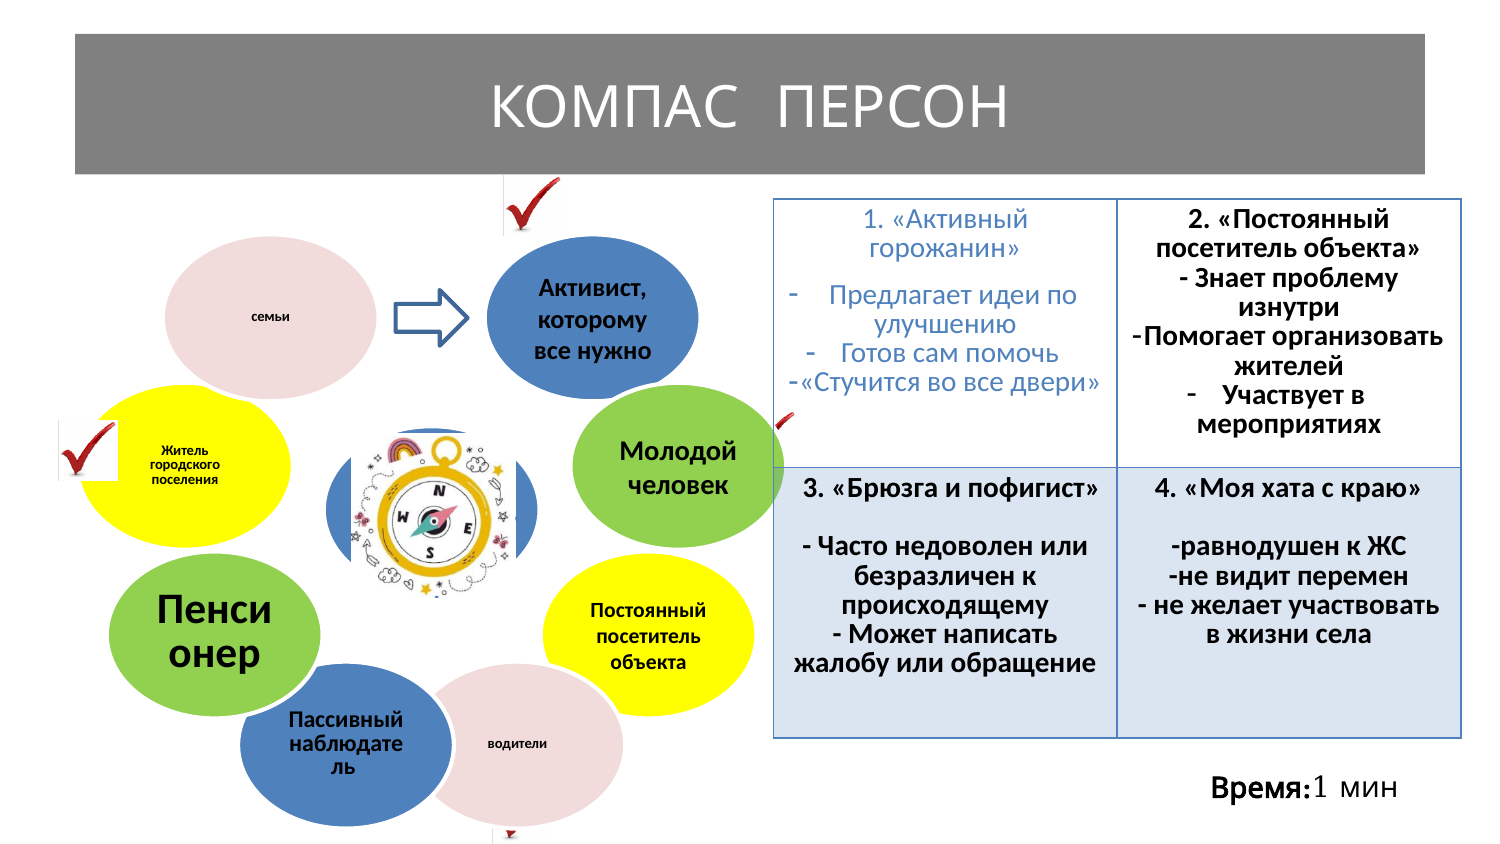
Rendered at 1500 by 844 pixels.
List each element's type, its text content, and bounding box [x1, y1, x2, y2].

text_box Время:1 мин [1195, 760, 1500, 844]
title КОМПАС ПЕРСОН [75, 33, 1425, 175]
table_header 1. «Активный горожанин» Предлагает идеи по улучшению Готов сам помочь «Стучится во все двери» [868, 200, 1116, 467]
table_cell 3. «Брюзга и пофигист» - Часто недоволен или безразличен к происходящему - Может написать жалобу или обращение [868, 468, 1116, 737]
table_cell 4. «Моя хата с краю» -равнодушен к ЖС -не видит перемен - не желает участвовать в жизни села [1118, 468, 1460, 737]
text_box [0, 175, 864, 844]
picture [503, 175, 563, 236]
picture [58, 420, 118, 481]
table_header 2. «Постоянный посетитель объекта» - Знает проблему изнутри Помогает организовать жителей Участвует в мероприятиях [1118, 200, 1460, 467]
picture [351, 433, 516, 598]
